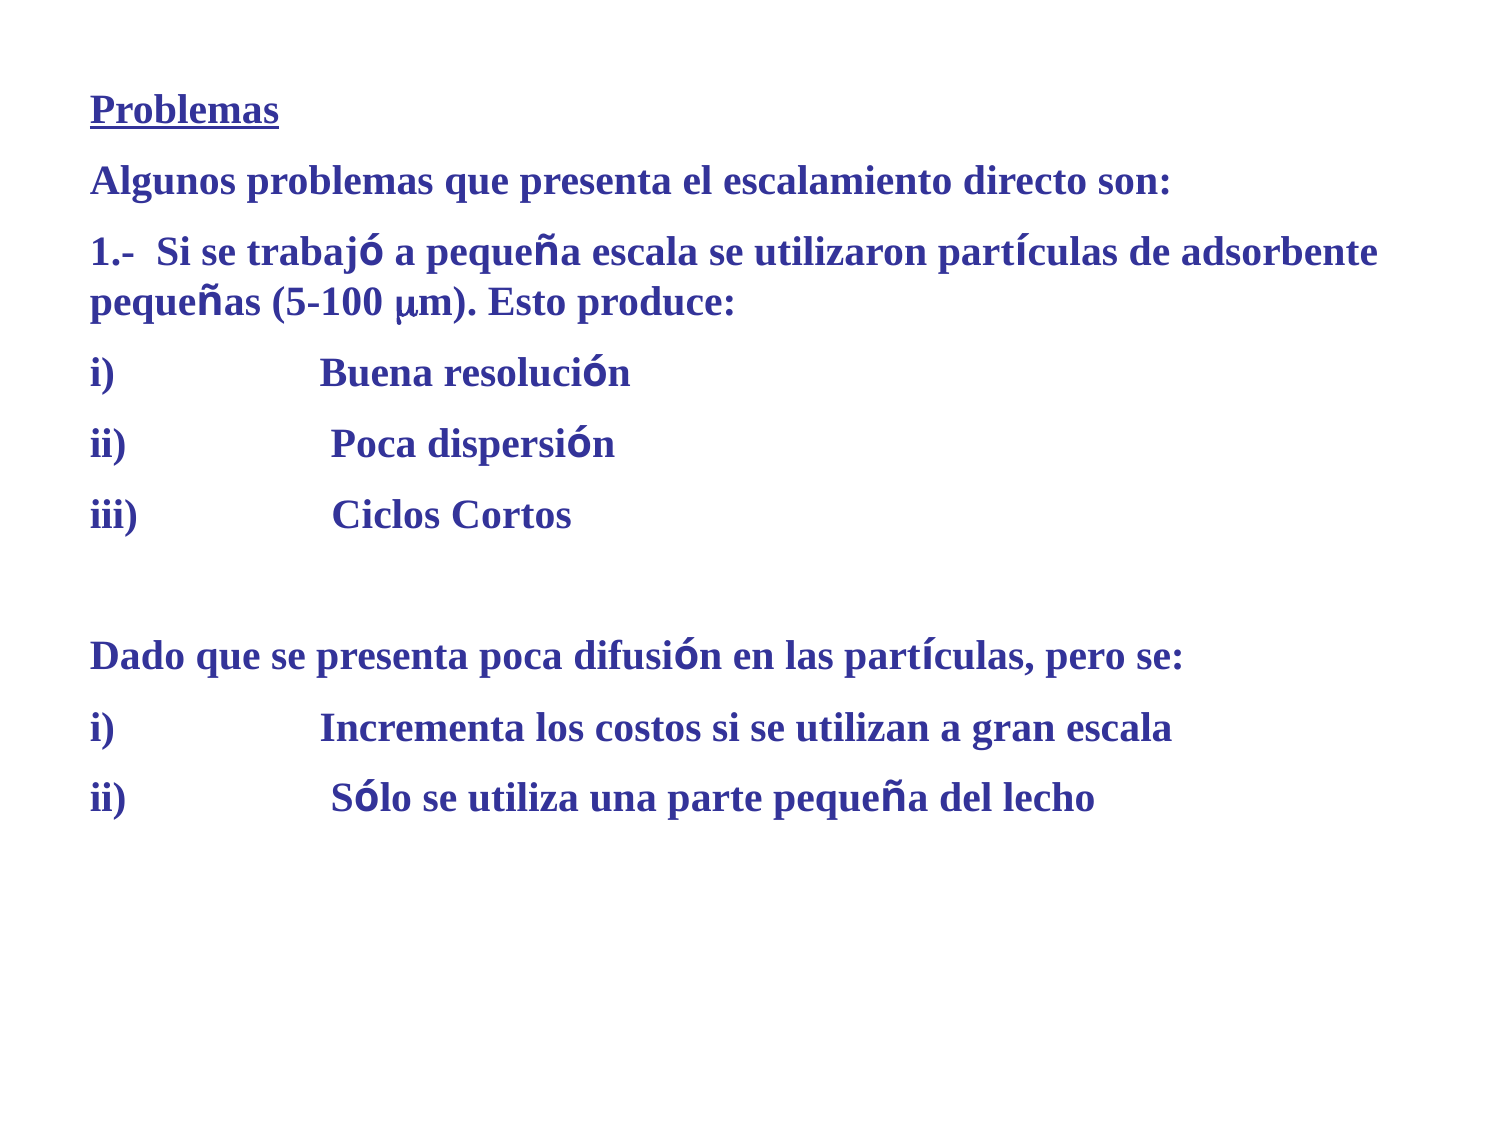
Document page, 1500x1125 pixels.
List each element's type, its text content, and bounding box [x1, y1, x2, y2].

text_box Problemas Algunos problemas que presenta el escalamiento directo son: 1.- Si se trabajó a pequeña escala se utilizaron partículas de adsorbente pequeñas (5-100 mm). Esto produce: i) Buena resolución ii) Poca dispersión iii) Ciclos Cortos Dado que se presenta poca difusión en las partículas, pero se: i) Incrementa los costos si se utilizan a gran escala ii) Sólo se utiliza una parte pequeña del lecho [74, 74, 1425, 899]
